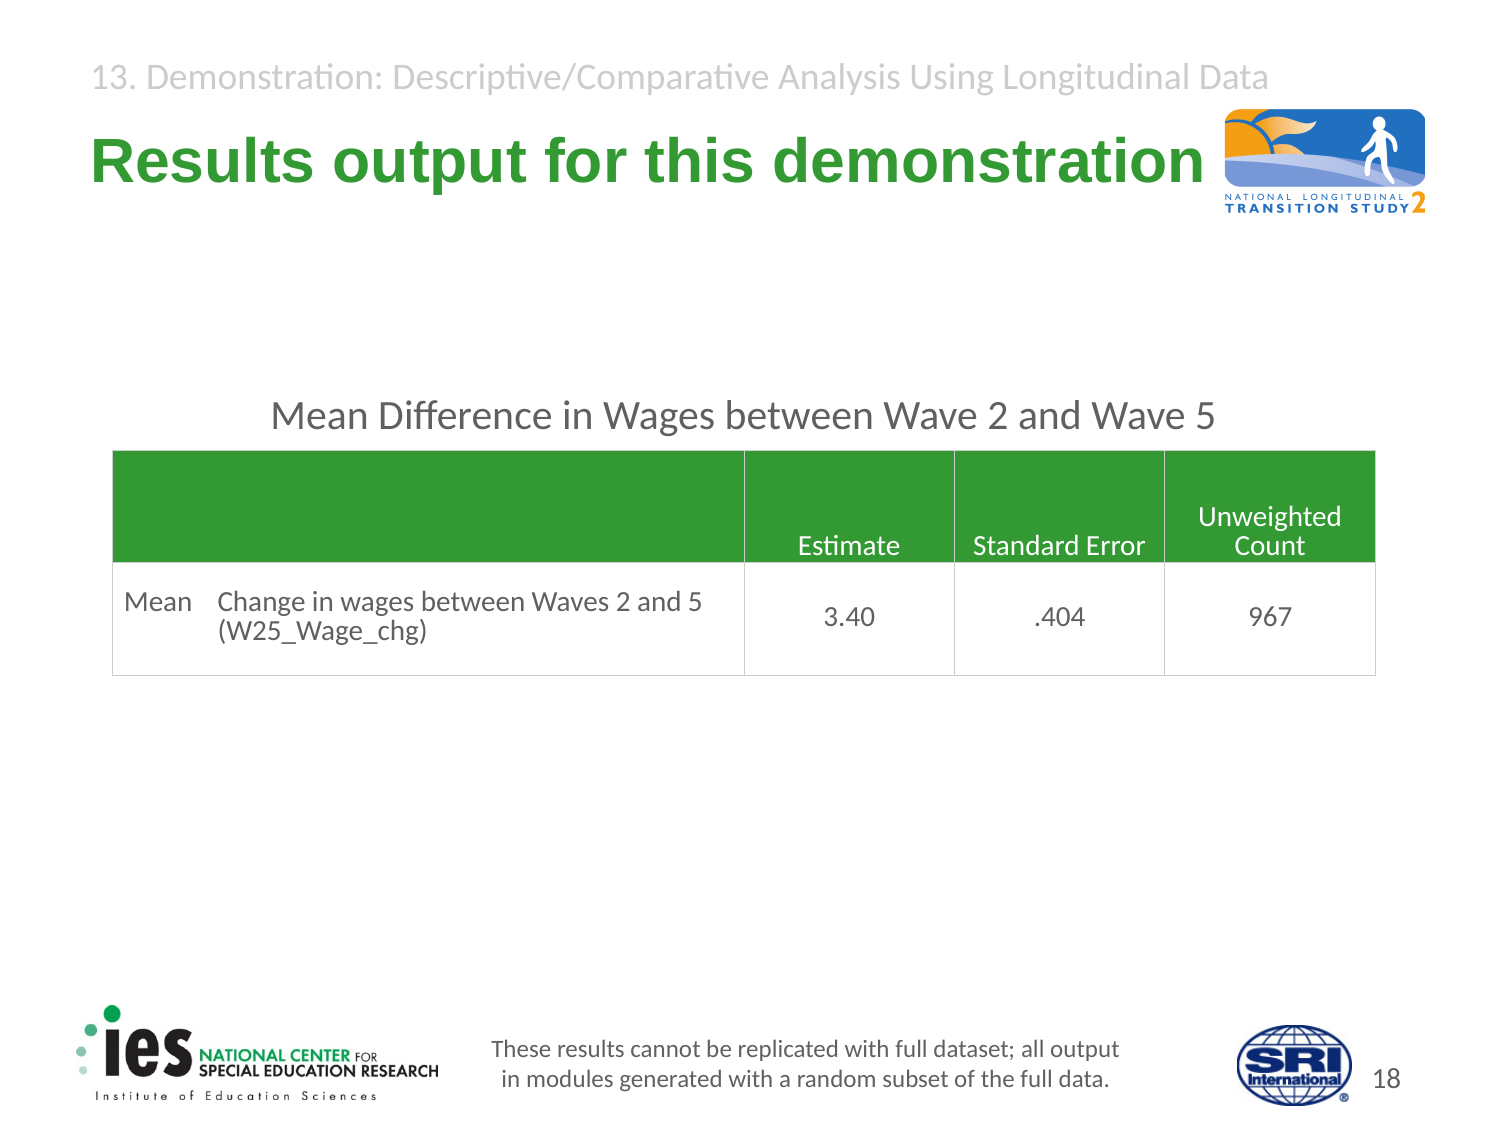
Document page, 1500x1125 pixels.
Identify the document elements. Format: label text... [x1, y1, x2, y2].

footer These results cannot be replicated with full dataset; all output in modules generated with a random subset of the full data. [375, 1025, 1238, 1104]
table_header Standard Error [955, 451, 1164, 562]
table_cell 967 [1165, 563, 1375, 675]
table_header Estimate [745, 451, 954, 562]
text_box Results output for this demonstration [74, 91, 1425, 225]
table_cell .404 [955, 563, 1164, 675]
picture [76, 1005, 438, 1100]
table_header Unweighted Count [1165, 451, 1375, 562]
table_header [113, 451, 744, 562]
table_cell 3.40 [745, 563, 954, 675]
title Mean Difference in Wages between Wave 2 and Wave 5 [112, 374, 1376, 450]
slide_number 17 [1312, 1051, 1417, 1125]
picture [1237, 1025, 1352, 1106]
table_cell Mean Change in wages between Waves 2 and 5 (W25_Wage_chg) [113, 563, 744, 675]
